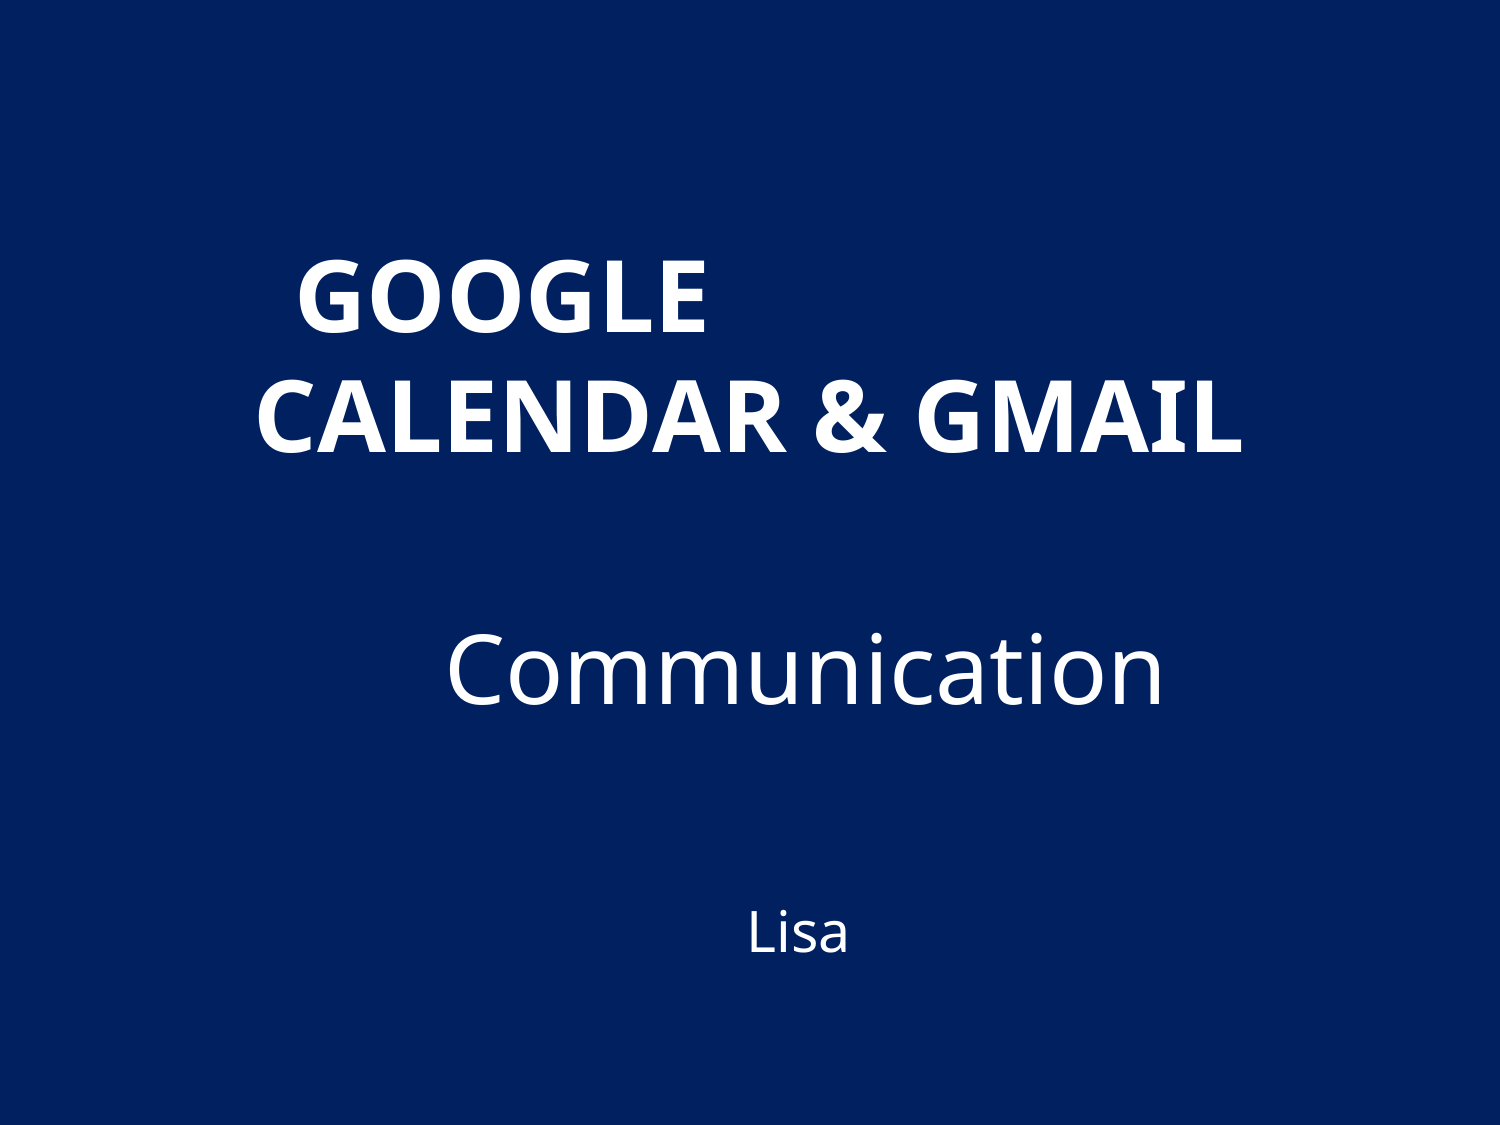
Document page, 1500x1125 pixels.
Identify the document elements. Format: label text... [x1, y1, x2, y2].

title Google Calendar & Gmail [87, 230, 1438, 713]
subtitle Communication Lisa [300, 600, 1313, 975]
